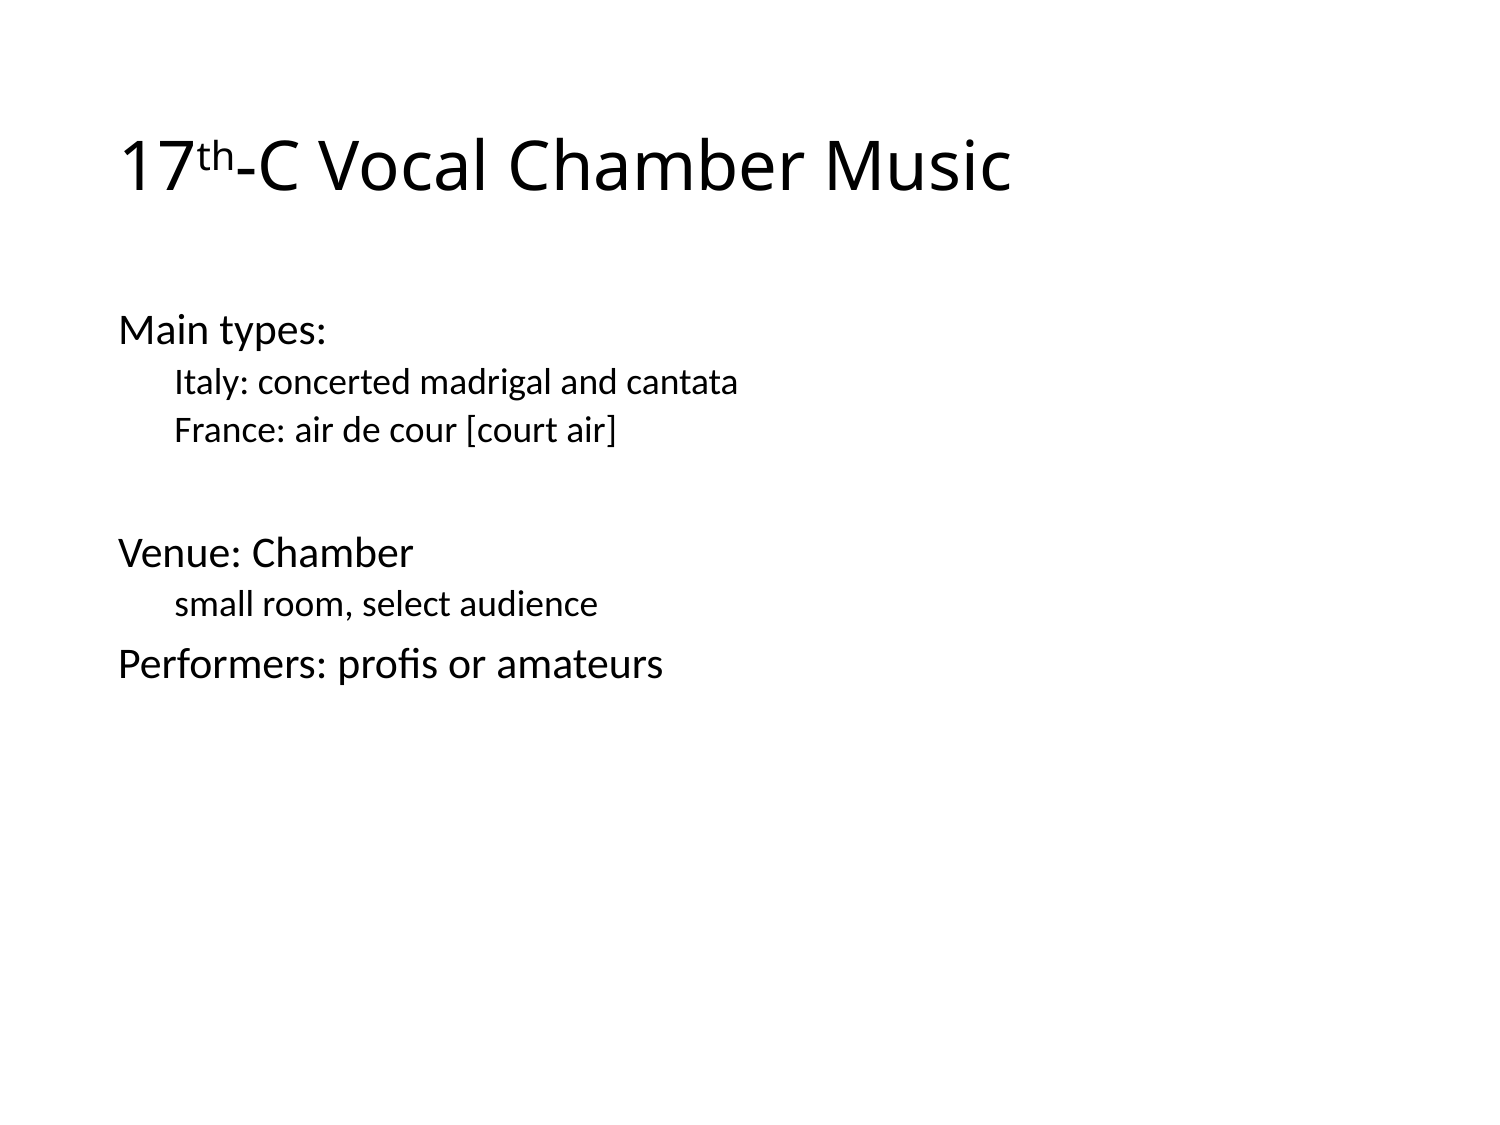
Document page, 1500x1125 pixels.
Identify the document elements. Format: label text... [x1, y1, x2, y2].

list Main types: Italy: concerted madrigal and cantata France: air de cour [court air] Venue: Chamber small room, select audience Performers: profis or amateurs [103, 299, 1397, 1014]
title 17th-C Vocal Chamber Music [103, 59, 1397, 278]
